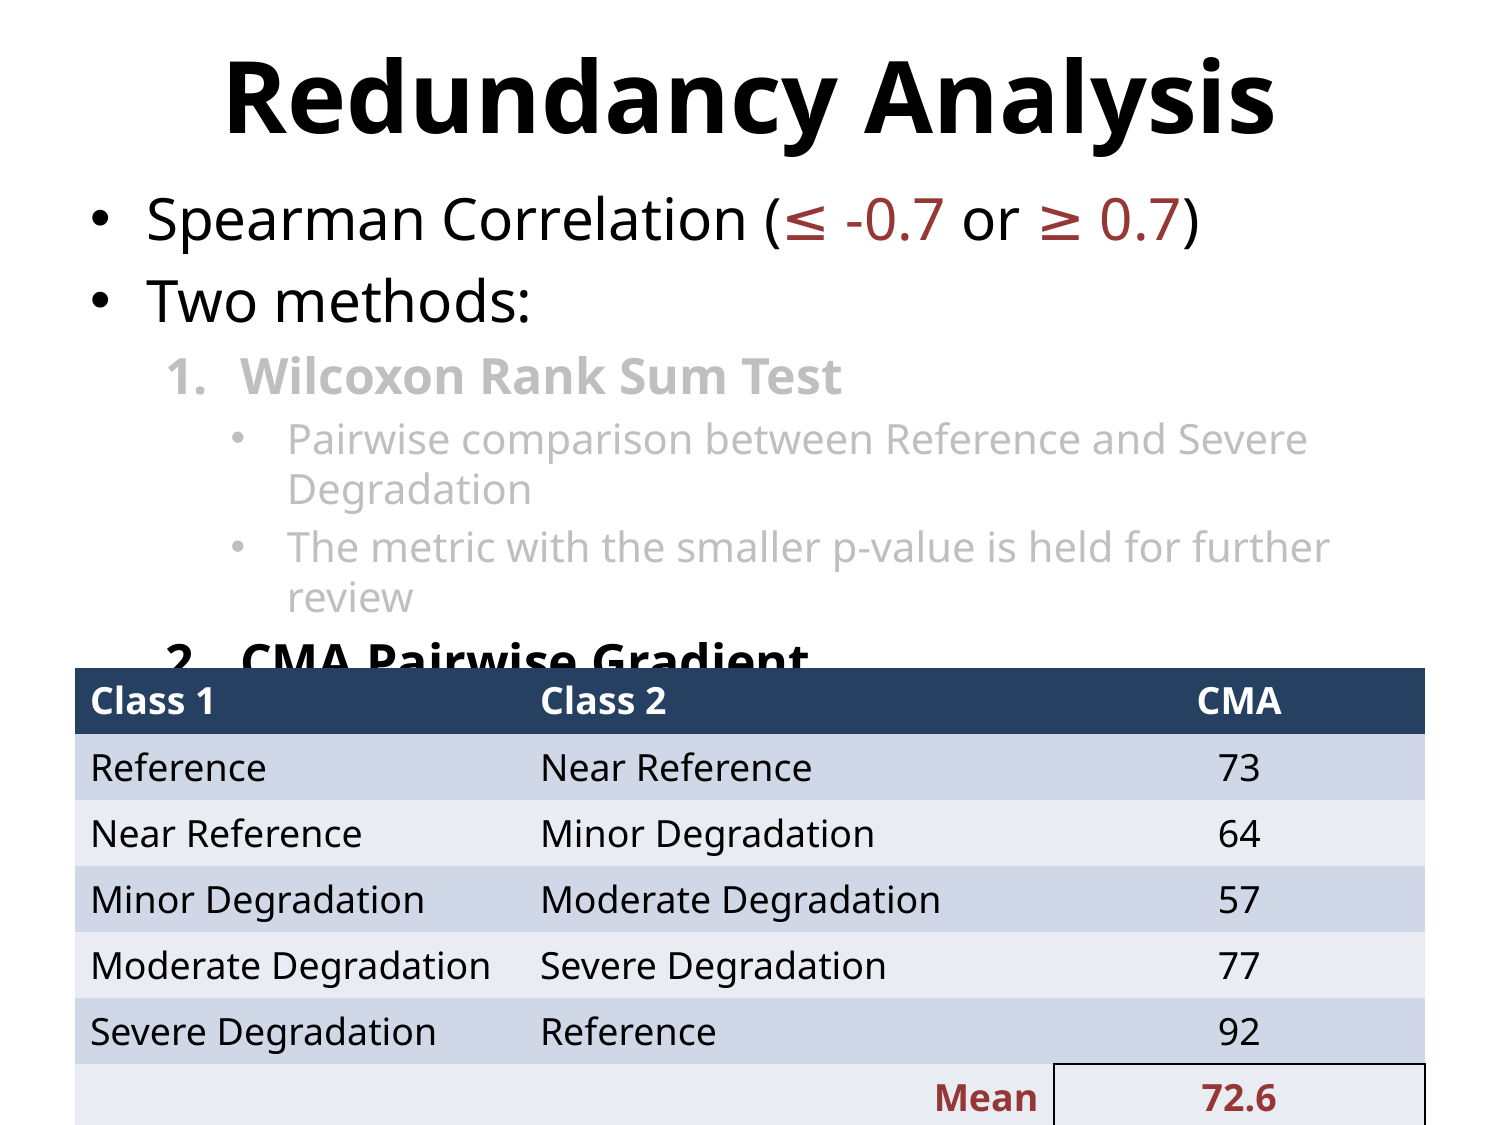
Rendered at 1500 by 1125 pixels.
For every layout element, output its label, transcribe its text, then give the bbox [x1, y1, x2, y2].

table_cell Reference [525, 998, 1054, 1064]
table_cell 72.6 [1055, 1065, 1424, 1125]
table_cell [75, 1064, 525, 1125]
table_cell Moderate Degradation [75, 932, 525, 998]
table_header CMA [1054, 668, 1425, 734]
table_cell Minor Degradation [525, 800, 1054, 866]
list Spearman Correlation (≤ -0.7 or ≥ 0.7) Two methods: Wilcoxon Rank Sum Test Pairwise comparison between Reference and Severe Degradation The metric with the smaller p-value is held for further review CMA Pairwise Gradient [75, 174, 1425, 668]
table_header Class 2 [525, 668, 1054, 734]
table_cell Severe Degradation [525, 932, 1054, 998]
table_cell Minor Degradation [75, 866, 525, 932]
table_cell Reference [75, 734, 525, 800]
table_cell Near Reference [525, 734, 1054, 800]
table_cell Mean [525, 1064, 1053, 1125]
title Redundancy Analysis [75, 0, 1425, 174]
table_cell Moderate Degradation [525, 866, 1054, 932]
table_cell 64 [1054, 800, 1425, 866]
slide_number 37 [1074, 1042, 1425, 1103]
table_cell Severe Degradation [75, 998, 525, 1064]
table_cell 57 [1054, 866, 1425, 932]
table_header Class 1 [75, 668, 525, 734]
table_cell 73 [1054, 734, 1425, 800]
table_cell 92 [1054, 998, 1425, 1063]
table_cell Near Reference [75, 800, 525, 866]
table_cell 77 [1054, 932, 1425, 998]
